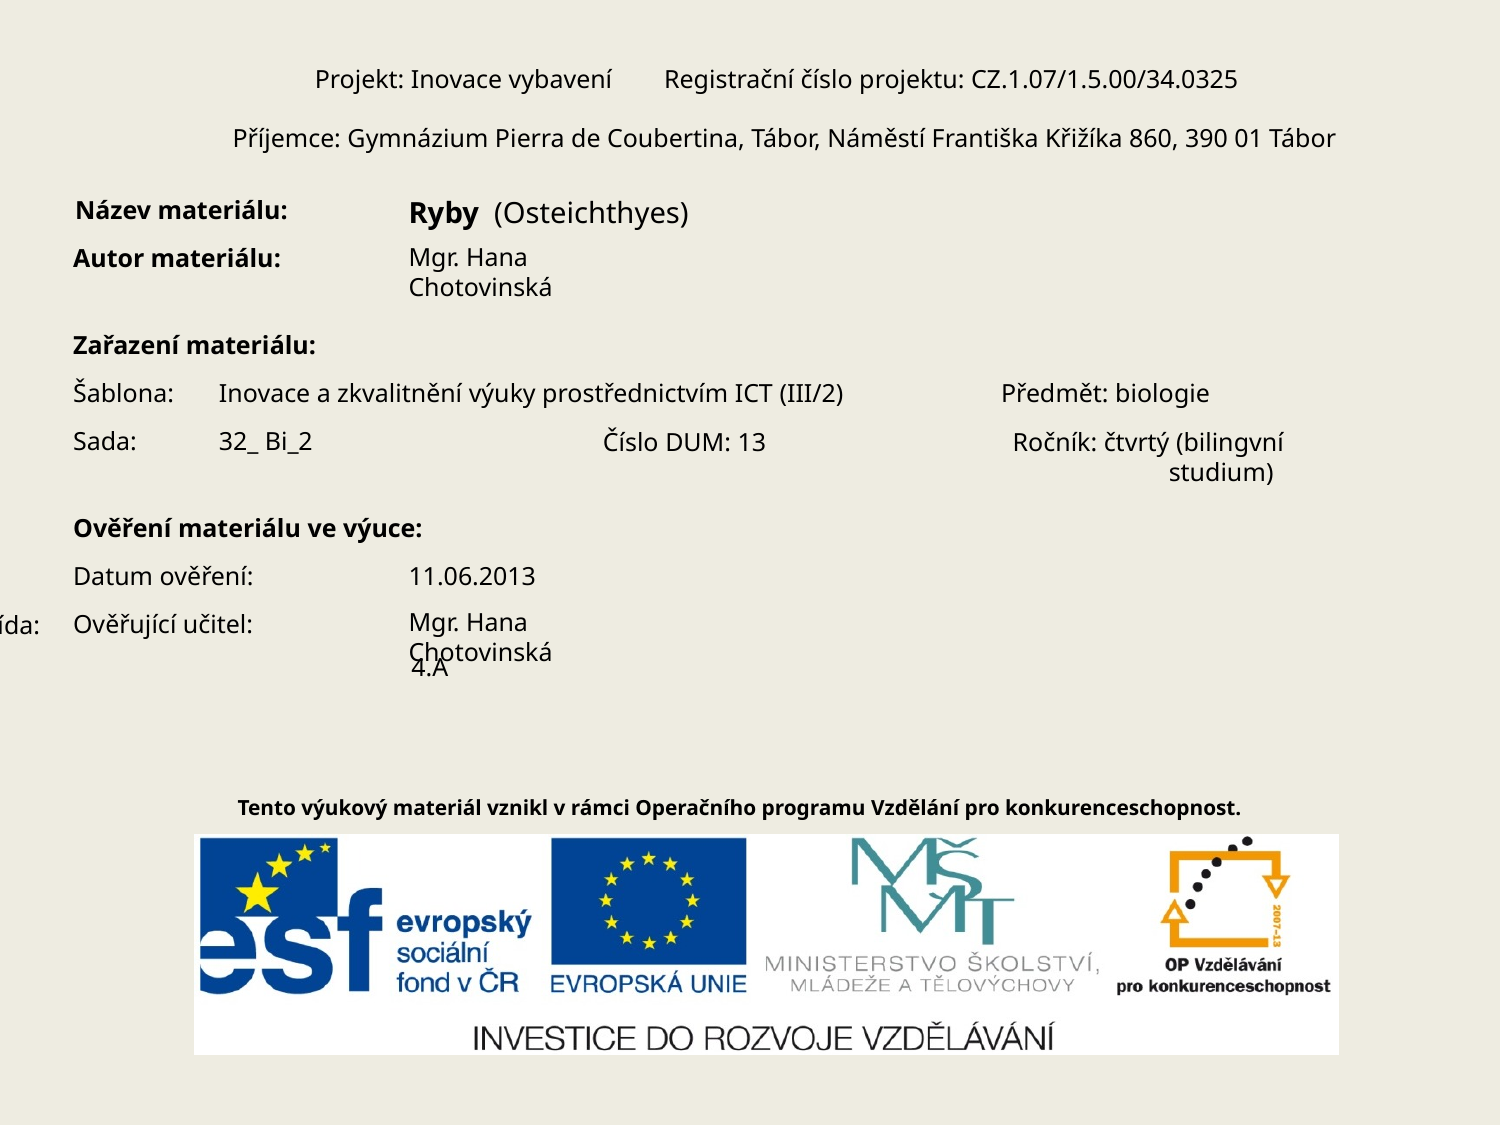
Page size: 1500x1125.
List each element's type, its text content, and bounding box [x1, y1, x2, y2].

text_box Mgr. Hana Chotovinská [393, 599, 686, 644]
text_box Datum ověření: [58, 553, 342, 598]
text_box Zařazení materiálu: [58, 322, 421, 367]
text_box Šablona: [58, 370, 204, 415]
text_box Autor materiálu: [58, 234, 371, 280]
text_box Ověřující učitel: [58, 601, 346, 646]
text_box Třída: [0, 601, 101, 647]
text_box 11.06.2013 [393, 553, 597, 598]
picture [194, 833, 1339, 1055]
text_box Předmět: biologie [1055, 370, 1233, 415]
text_box Příjemce: Gymnázium Pierra de Coubertina, Tábor, Náměstí Františka Křižíka 860, 390 01 Tábor [64, 115, 1474, 161]
text_box Ryby (Osteichthyes) [393, 186, 892, 237]
text_box Ověření materiálu ve výuce: [58, 505, 563, 551]
text_box 32_ Bi_2 [204, 417, 645, 463]
text_box Ročník: čtvrtý (bilingvní studium) [998, 418, 1338, 494]
text_box Číslo DUM: 13 [588, 418, 998, 494]
text_box Název materiálu: [60, 186, 393, 232]
text_box Tento výukový materiál vznikl v rámci Operačního programu Vzdělání pro konkurenceschopnost. [49, 786, 1430, 827]
text_box Sada: [58, 417, 200, 463]
text_box 4.A [370, 644, 941, 690]
text_box Mgr. Hana Chotovinská [393, 234, 686, 310]
text_box Inovace a zkvalitnění výuky prostřednictvím ICT (III/2) [204, 370, 1055, 415]
text_box Projekt: Inovace vybavení Registrační číslo projektu: CZ.1.07/1.5.00/34.0325 [299, 56, 1367, 102]
